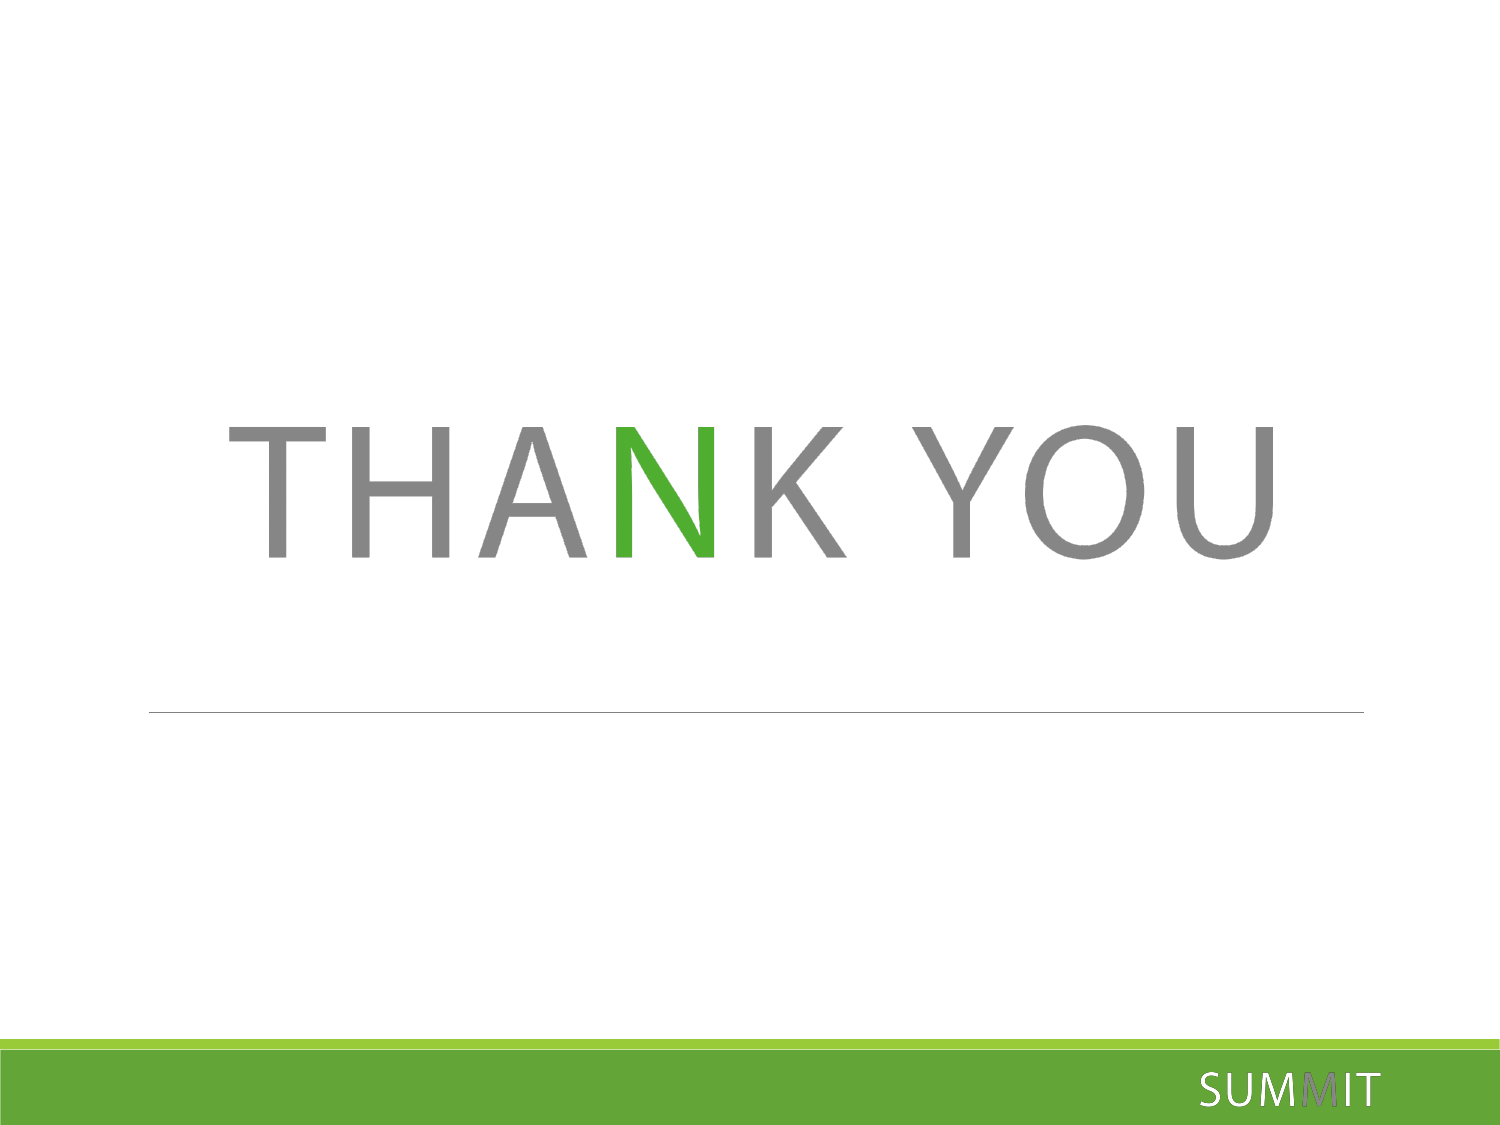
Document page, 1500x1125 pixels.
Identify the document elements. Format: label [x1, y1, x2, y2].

picture [193, 140, 1320, 985]
picture [1196, 1024, 1386, 1125]
